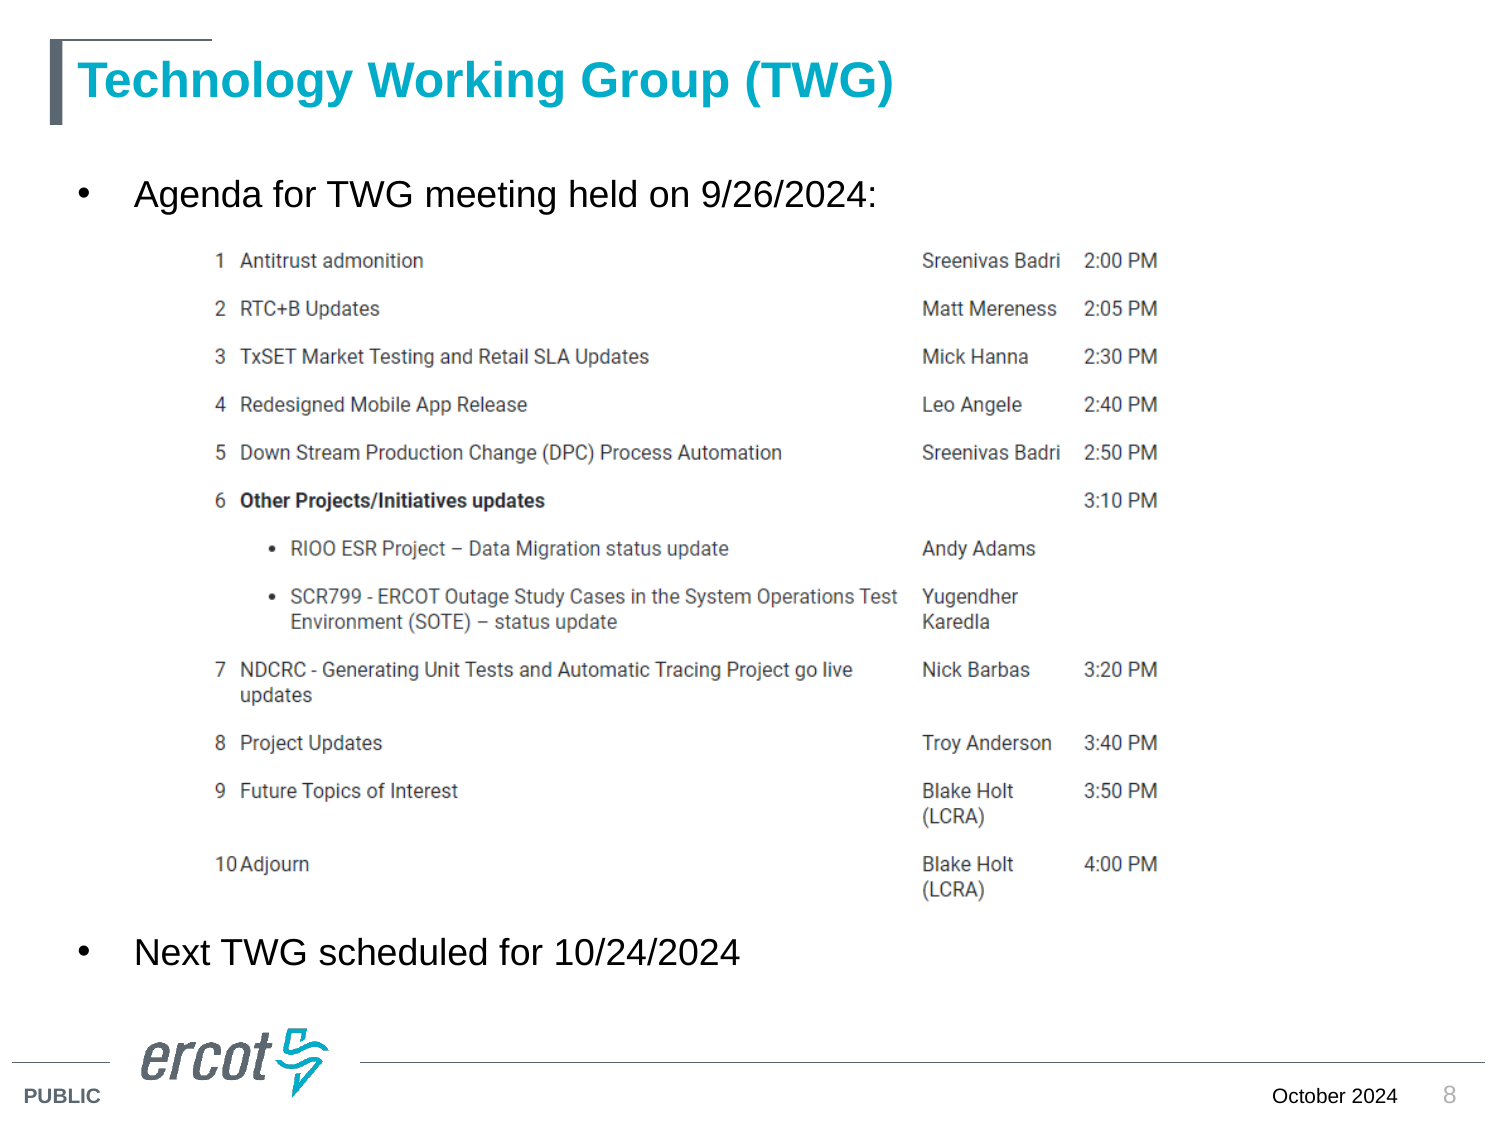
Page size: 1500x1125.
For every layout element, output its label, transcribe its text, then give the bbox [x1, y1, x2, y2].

text_box Agenda for TWG meeting held on 9/26/2024: Next TWG scheduled for 10/24/2024 [62, 162, 1225, 1038]
slide_number 8 [1412, 1076, 1488, 1112]
picture [137, 1038, 332, 1100]
picture [210, 249, 1163, 909]
title Technology Working Group (TWG) [62, 39, 1163, 125]
